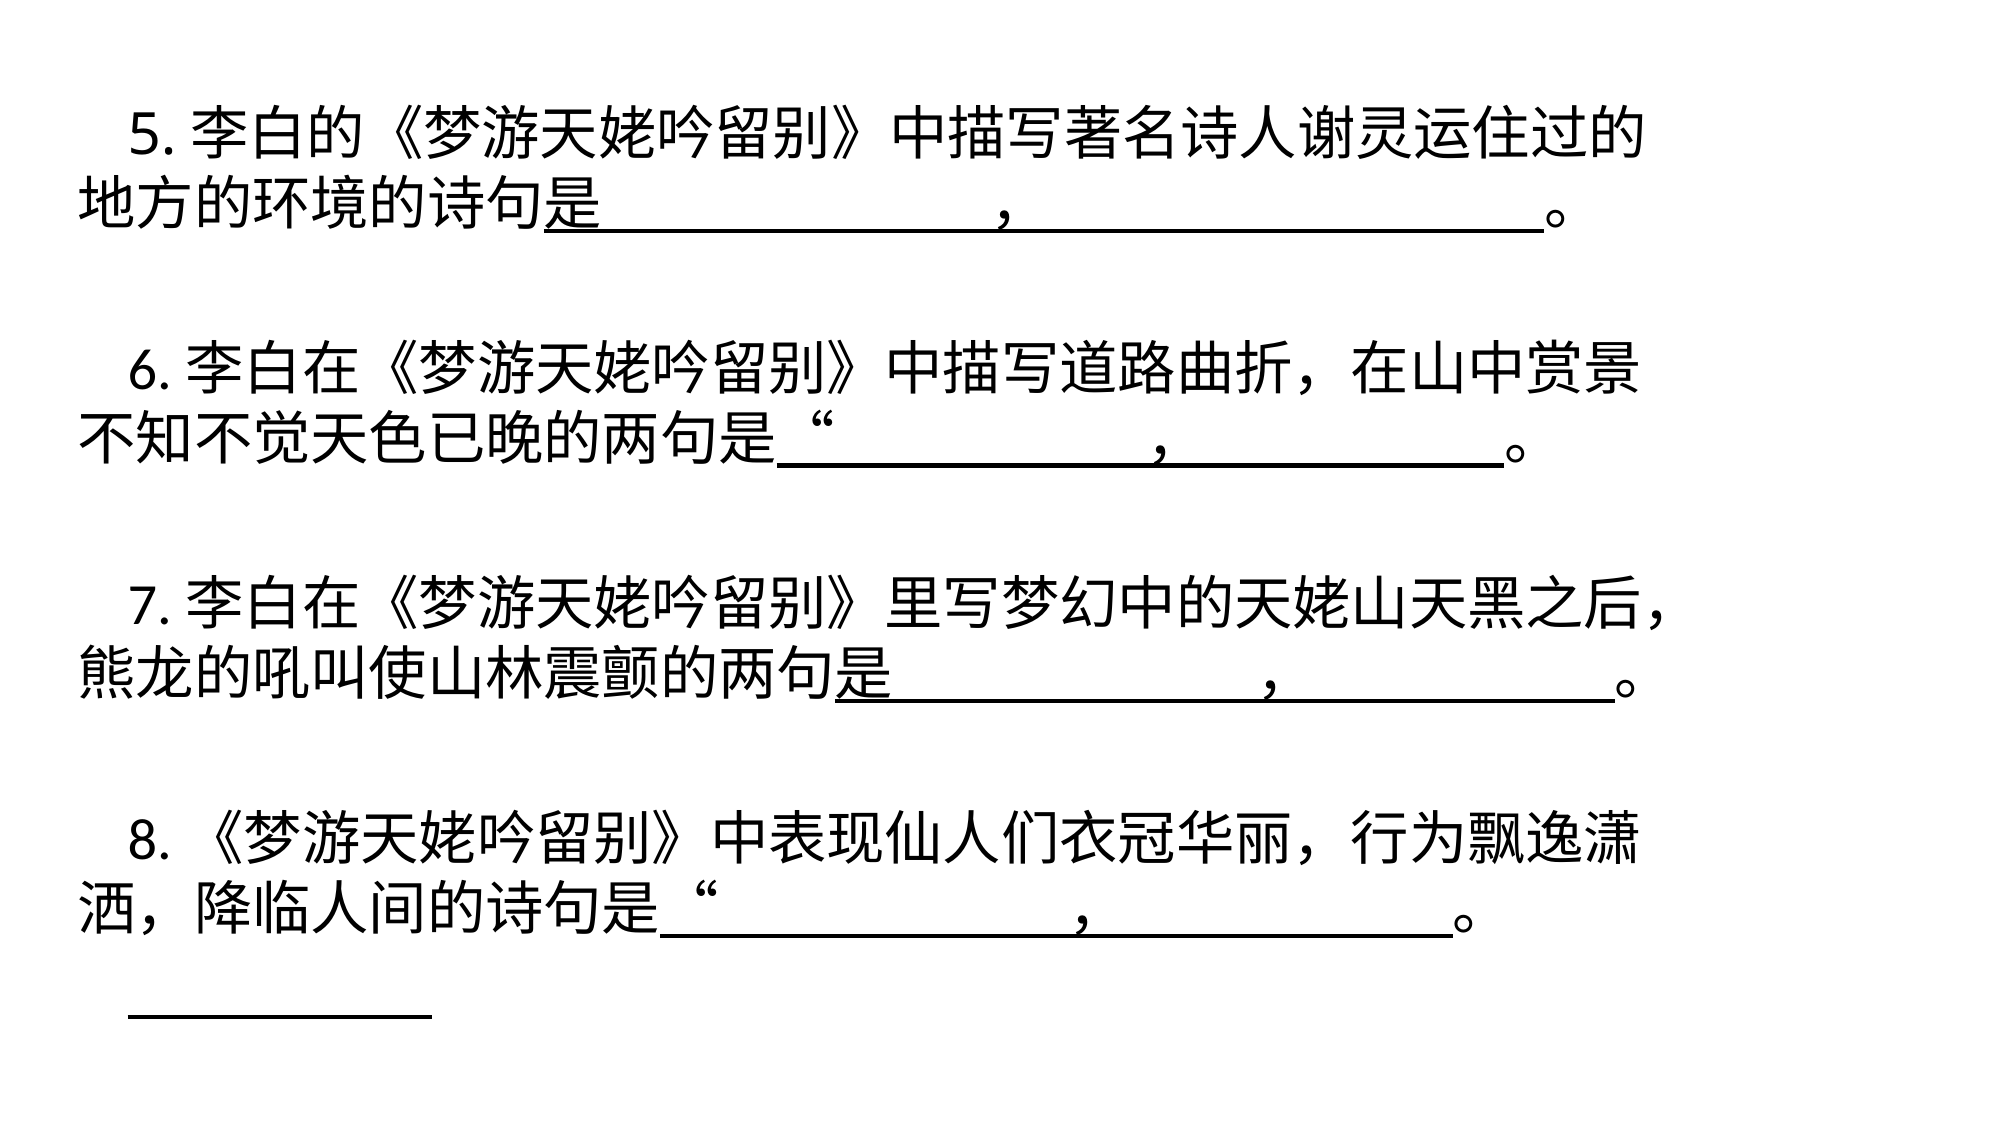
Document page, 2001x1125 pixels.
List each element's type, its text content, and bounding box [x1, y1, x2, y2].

text_box 5.李白的《梦游天姥吟留别》中描写著名诗人谢灵运住过的地方的环境的诗句是 ， 。 6.李白在《梦游天姥吟留别》中描写道路曲折，在山中赏景不知不觉天色已晚的两句是“ ， 。 7.李白在《梦游天姥吟留别》里写梦幻中的天姥山天黑之后，熊龙的吼叫使山林震颤的两句是 ， 。 8.《梦游天姥吟留别》中表现仙人们衣冠华丽，行为飘逸潇洒，降临人间的诗句是“ ， 。 [62, 88, 1691, 1031]
